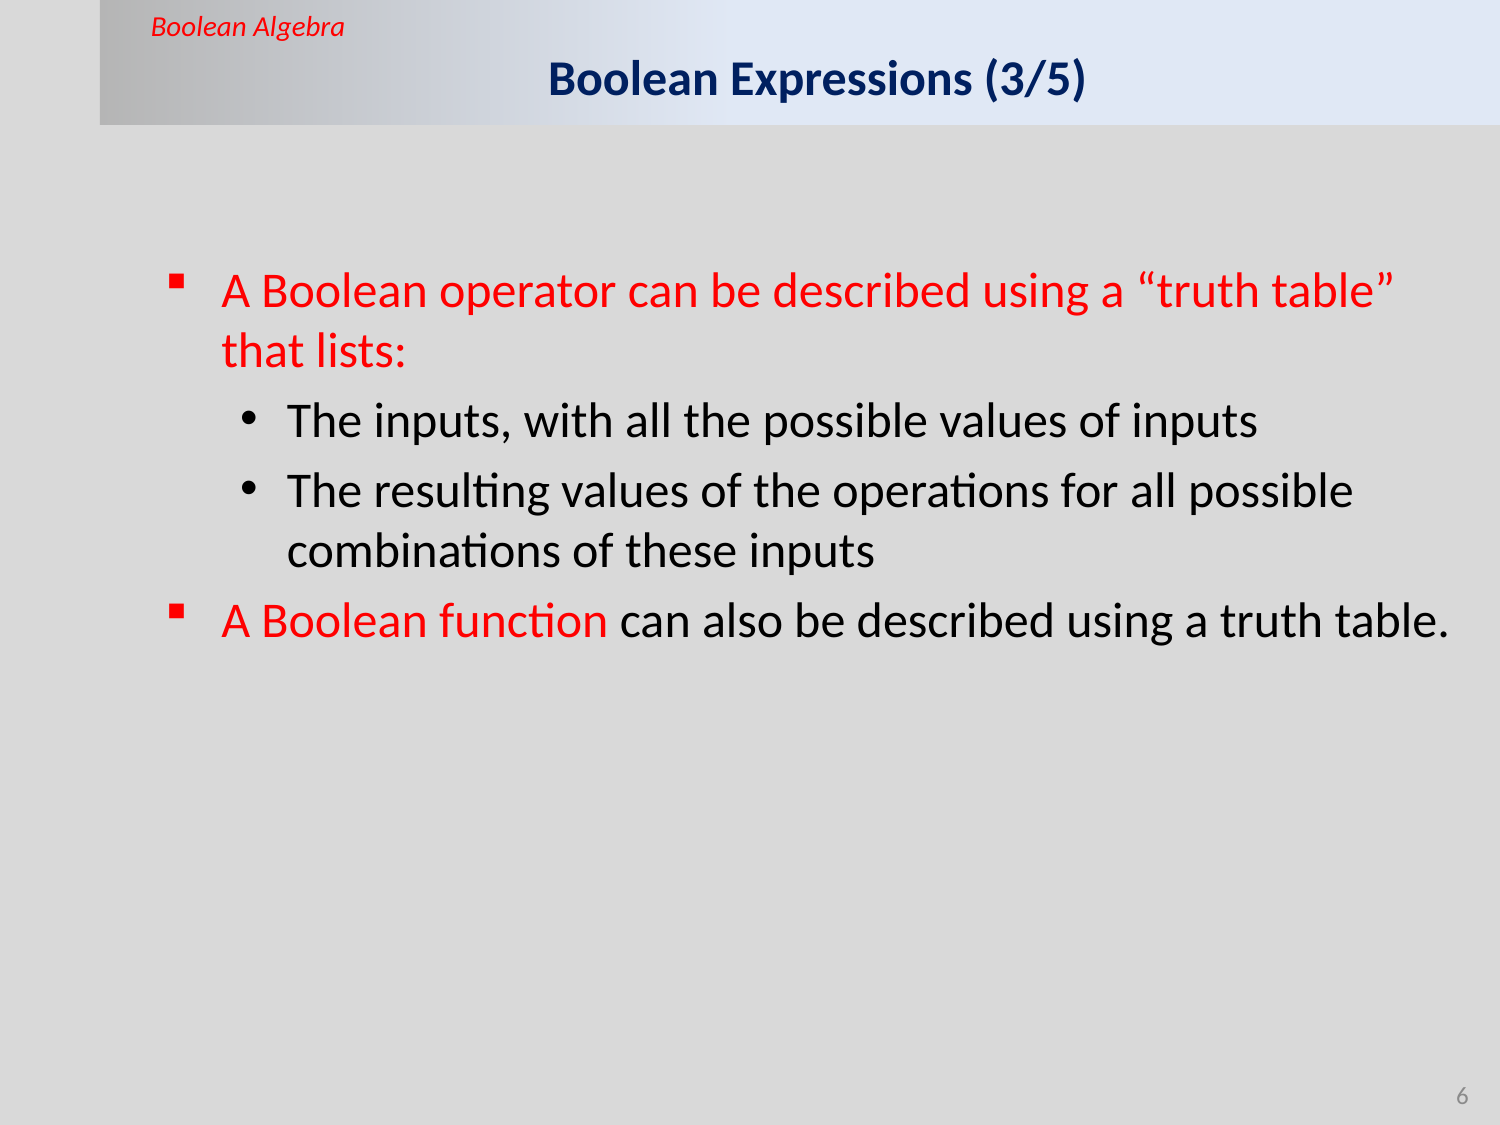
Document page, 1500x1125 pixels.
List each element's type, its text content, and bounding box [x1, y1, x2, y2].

list Boolean Algebra [135, 0, 625, 50]
title Boolean Expressions (3/5) [135, 37, 1500, 113]
list A Boolean operator can be described using a “truth table” that lists: The inputs, with all the possible values of inputs The resulting values of the operations for all possible combinations of these inputs A Boolean function can also be described using a truth table. [150, 249, 1488, 993]
